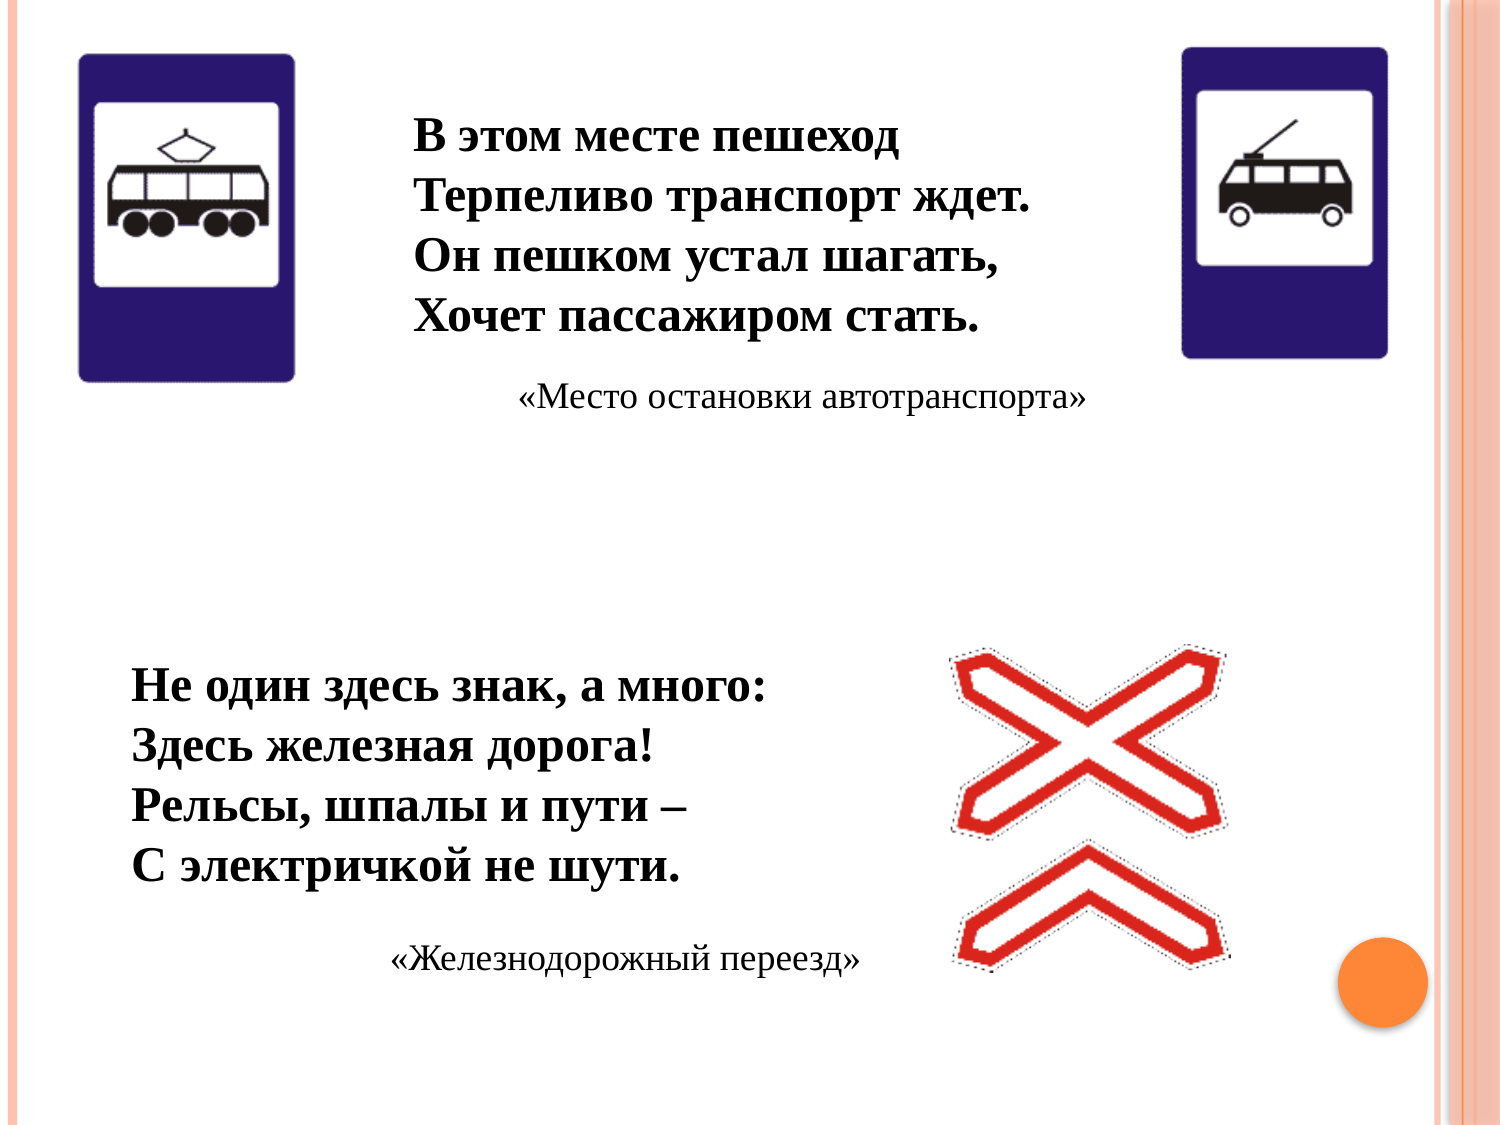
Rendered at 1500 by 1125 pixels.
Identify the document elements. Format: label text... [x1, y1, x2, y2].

text_box «Место остановки автотранспорта» [468, 363, 1137, 423]
text_box В этом месте пешеход Терпеливо транспорт ждет. Он пешком устал шагать, Хочет пассажиром стать. [398, 93, 1149, 409]
picture [1171, 34, 1407, 369]
text_box «Железнодорожный переезд» [374, 925, 950, 986]
picture [69, 0, 306, 392]
text_box Не один здесь знак, а много: Здесь железная дорога! Рельсы, шпалы и пути – С электричкой не шути. [117, 644, 797, 960]
picture [948, 643, 1231, 974]
